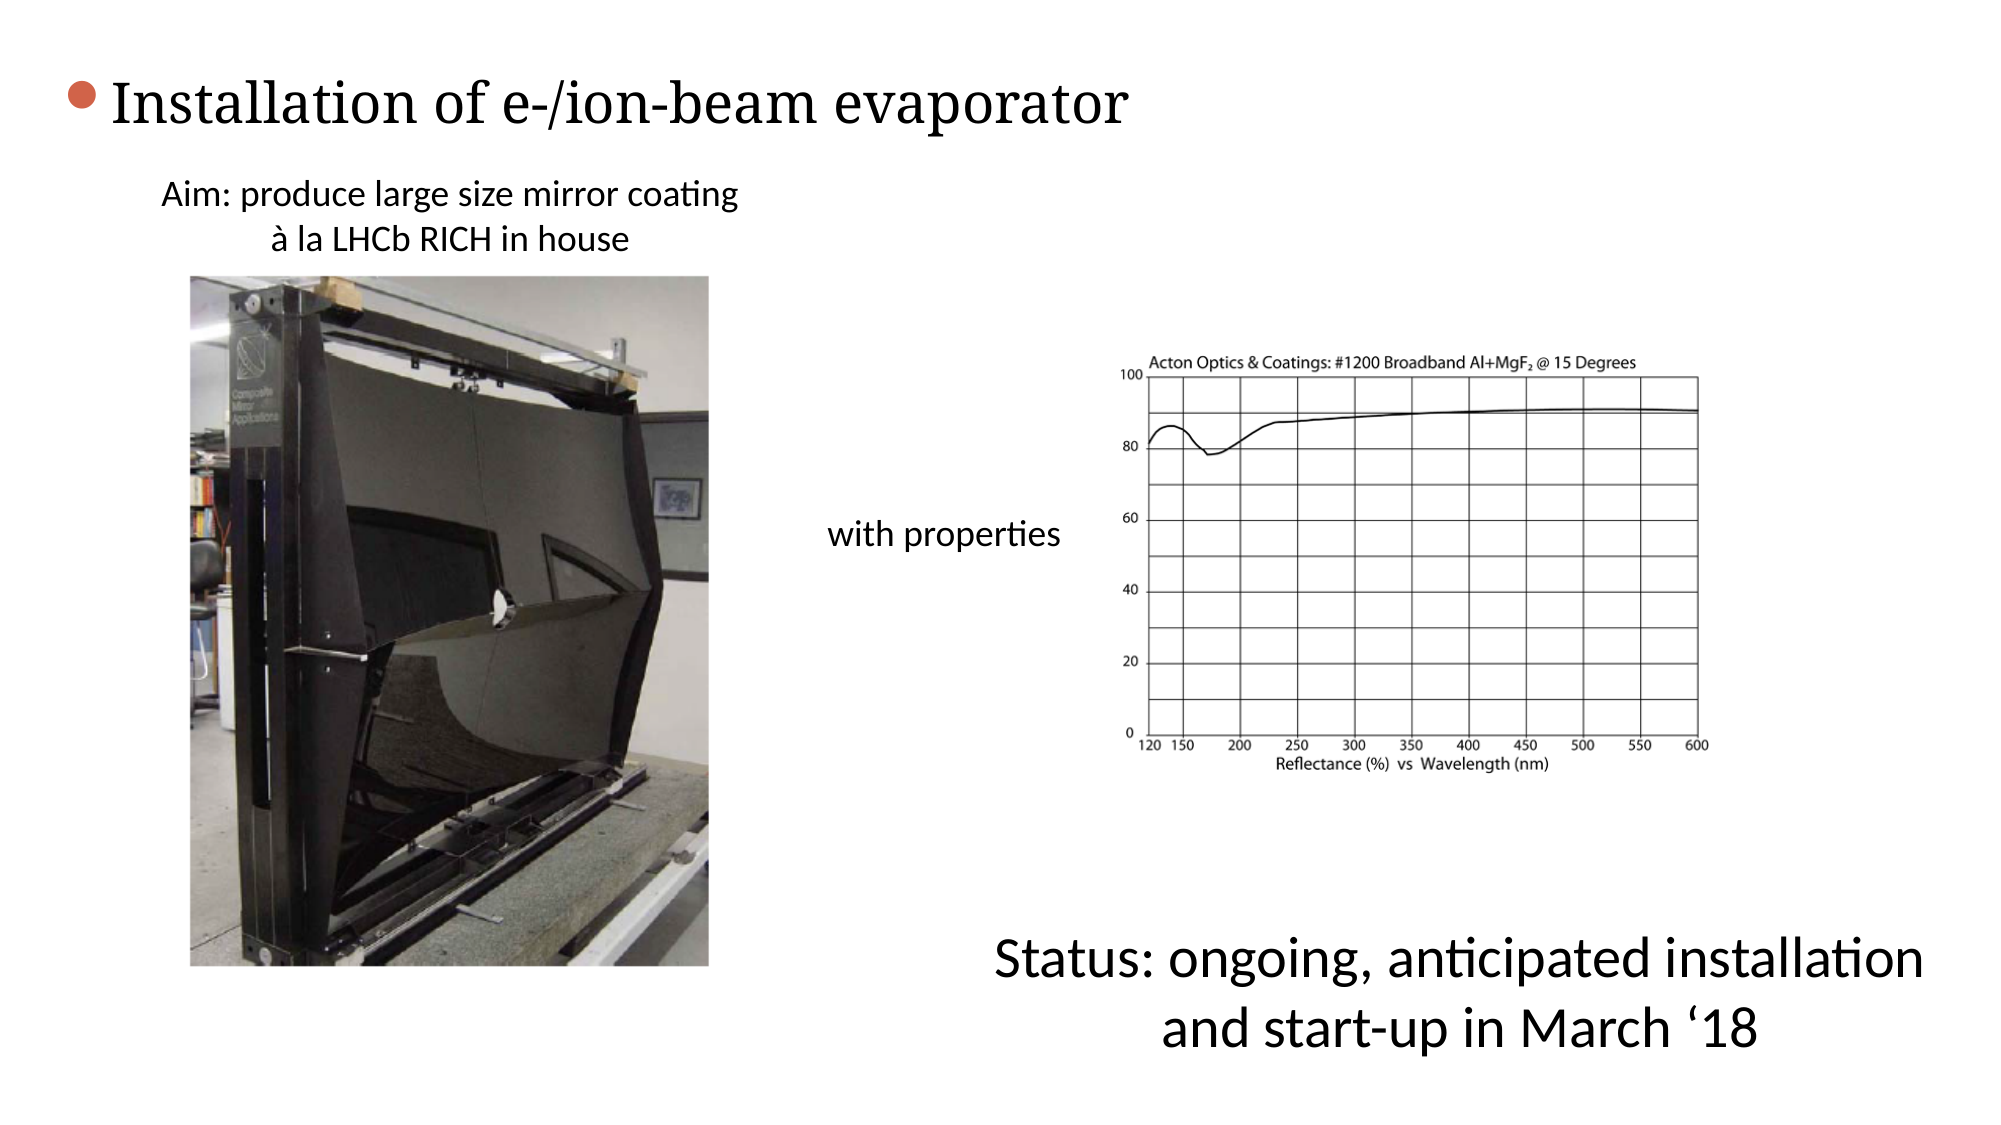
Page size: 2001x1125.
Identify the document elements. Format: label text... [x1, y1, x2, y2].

text_box Installation of e-/ion-beam evaporator [49, 60, 2000, 1065]
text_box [811, 348, 1721, 777]
text_box Status: ongoing, anticipated installation and start-up in March ‘18 [979, 912, 1941, 1067]
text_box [142, 161, 758, 979]
